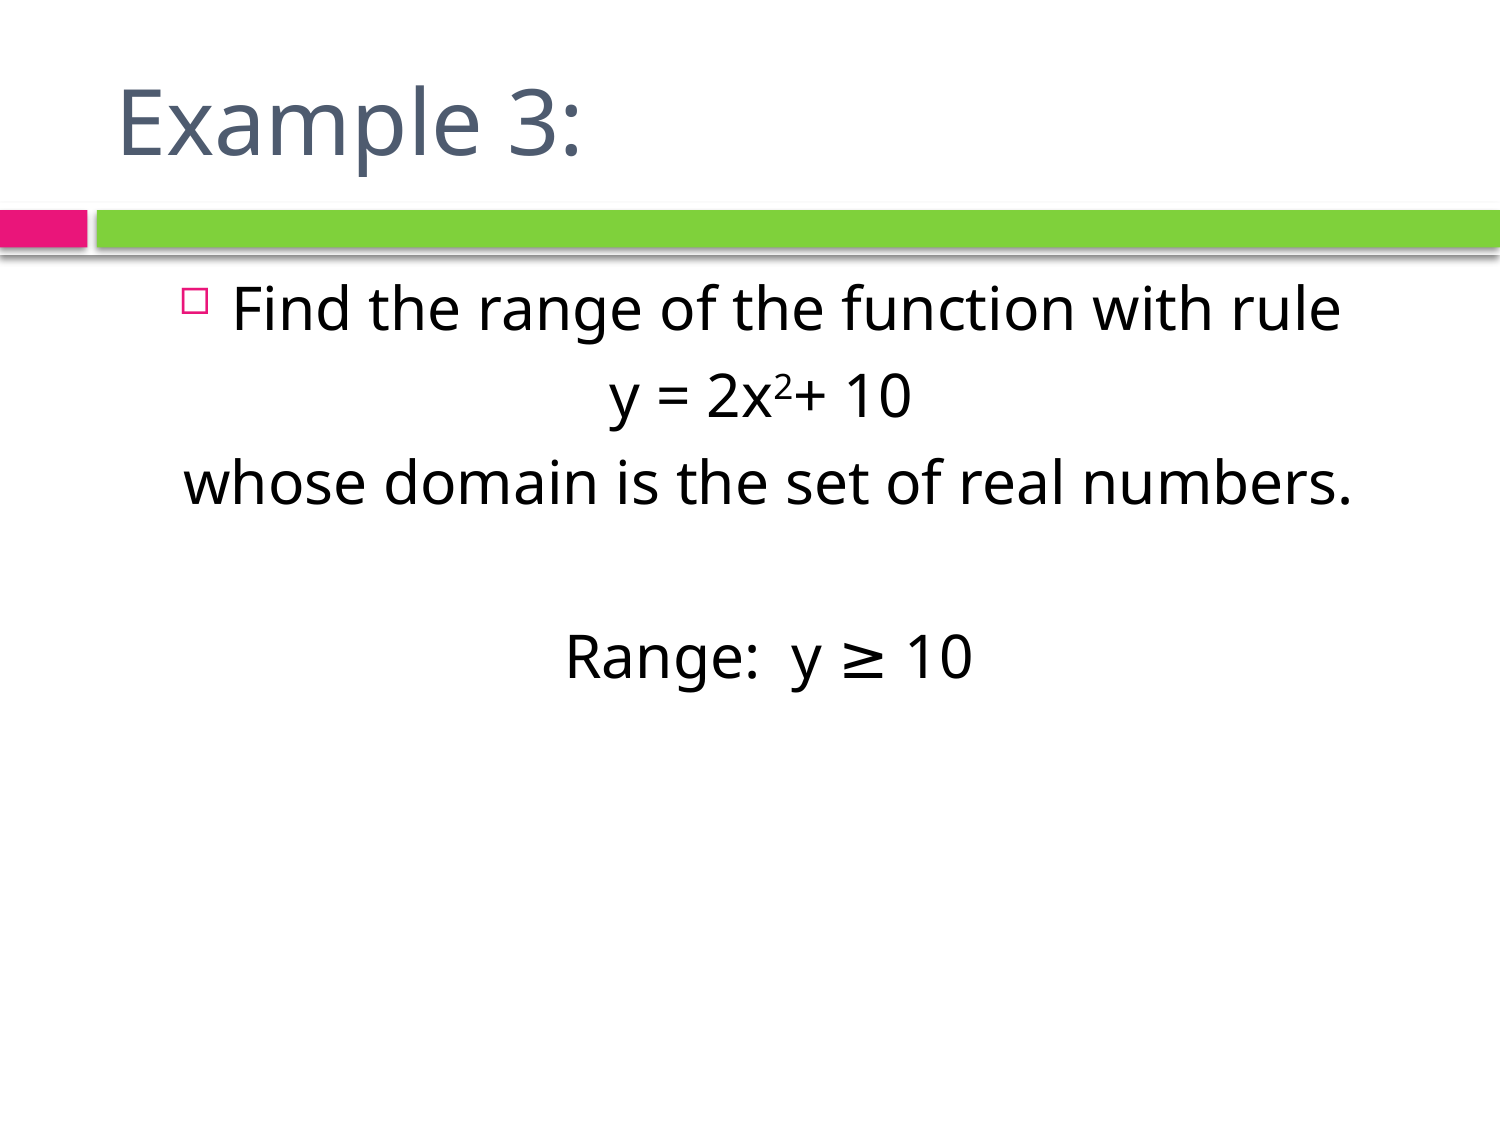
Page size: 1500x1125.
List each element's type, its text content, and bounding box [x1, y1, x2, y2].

list Find the range of the function with rule y = 2x2+ 10 whose domain is the set of real numbers. Range: y ≥ 10 [100, 262, 1438, 1000]
title Example 3: [100, 37, 1438, 200]
